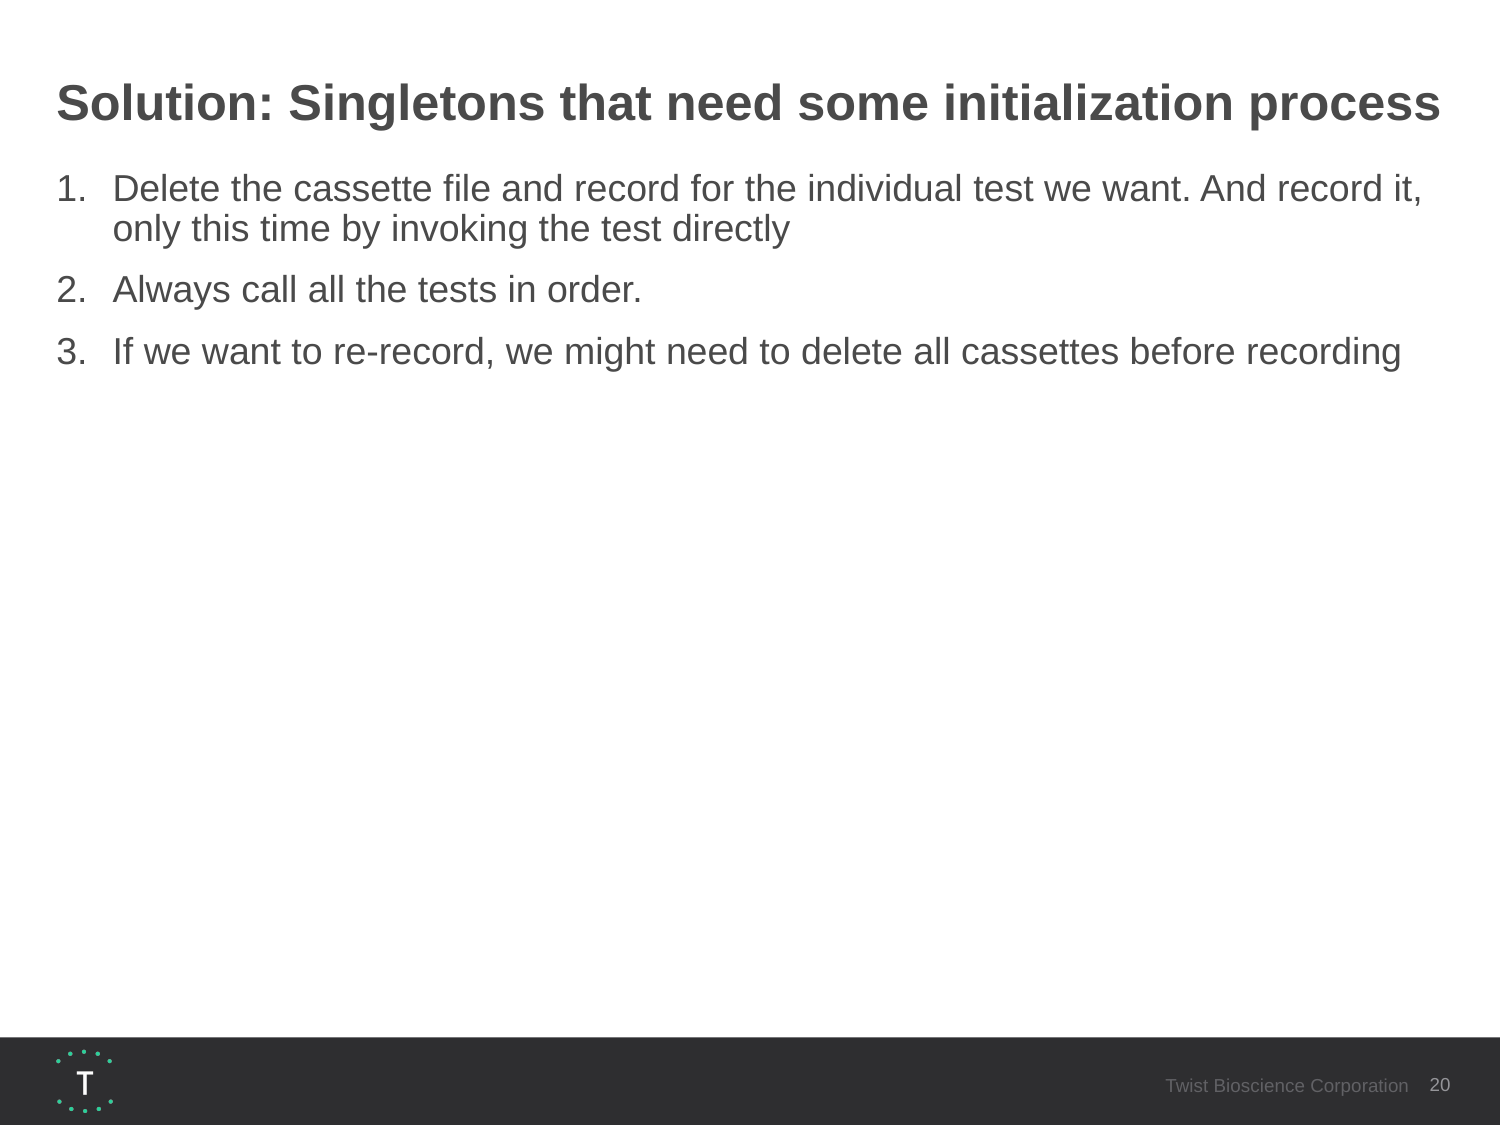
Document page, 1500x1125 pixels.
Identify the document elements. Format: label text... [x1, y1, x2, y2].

list Delete the cassette file and record for the individual test we want. And record it, only this time by invoking the test directly Always call all the tests in order. If we want to re-record, we might need to delete all cassettes before recording [56, 168, 1444, 938]
picture [42, 1040, 127, 1122]
title Solution: Singletons that need some initialization process [56, 27, 1444, 132]
